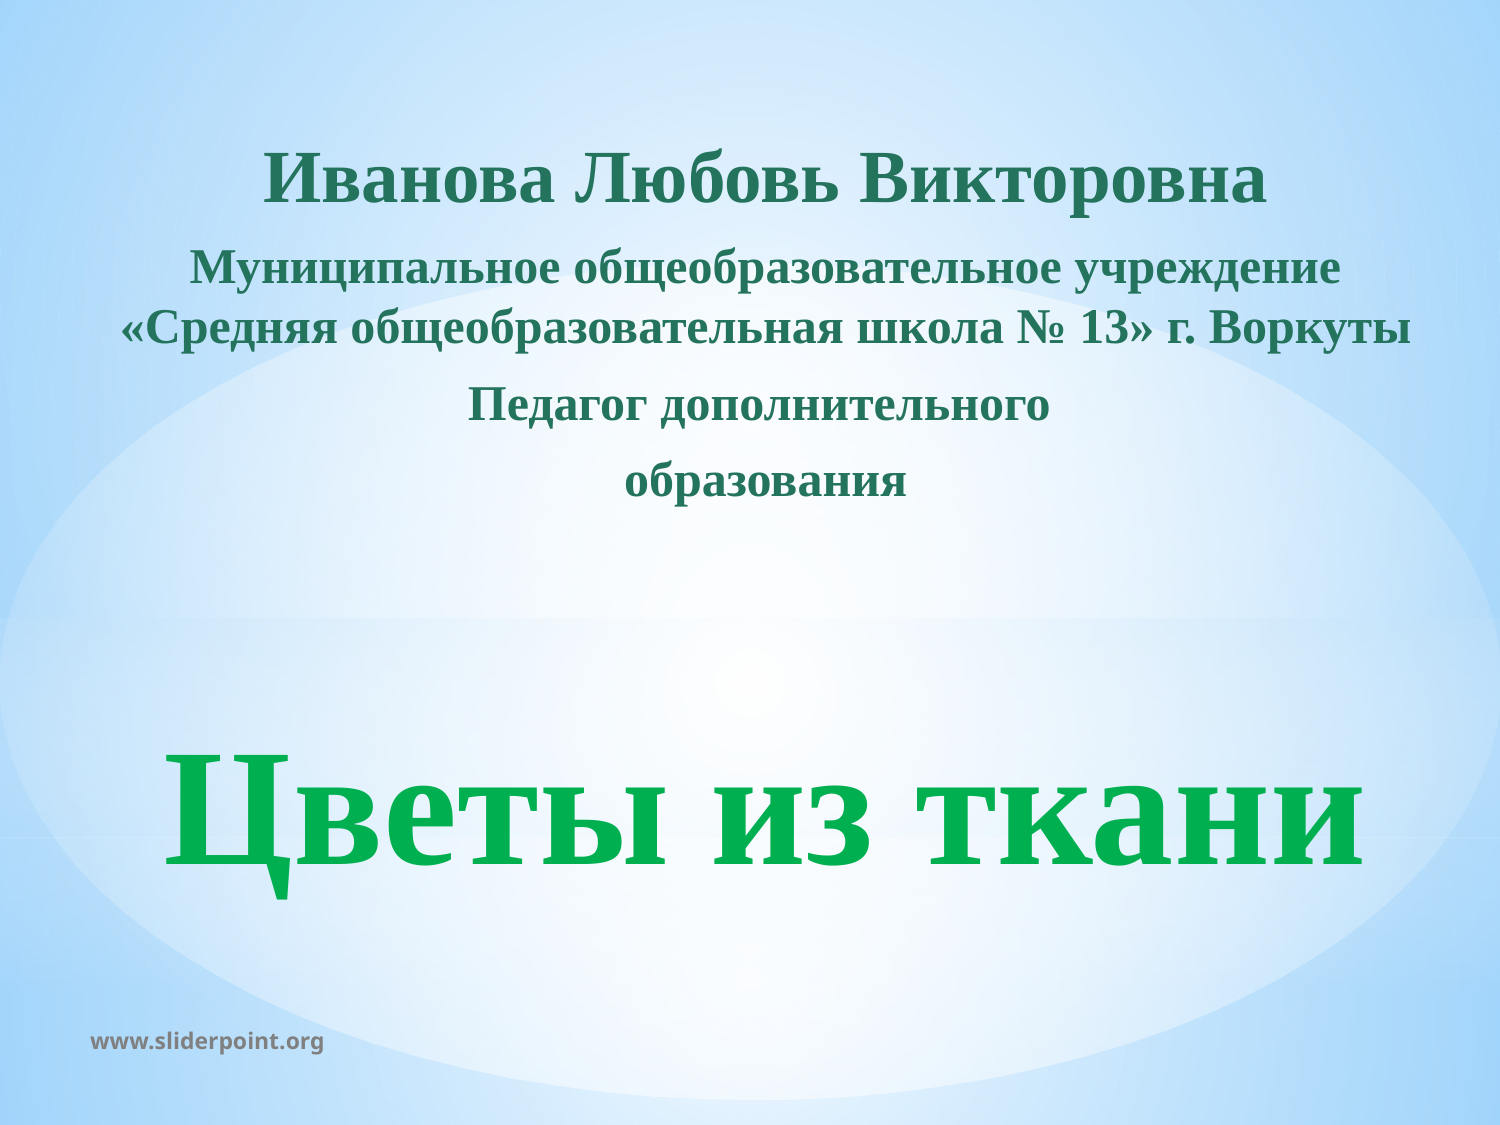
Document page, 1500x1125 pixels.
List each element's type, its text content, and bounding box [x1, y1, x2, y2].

footer www.sliderpoint.org [75, 1012, 625, 1073]
list Иванова Любовь Викторовна Муниципальное общеобразовательное учреждение «Средняя общеобразовательная школа № 13» г. Воркуты Педагог дополнительного образования Цветы из ткани [64, 120, 1459, 1035]
